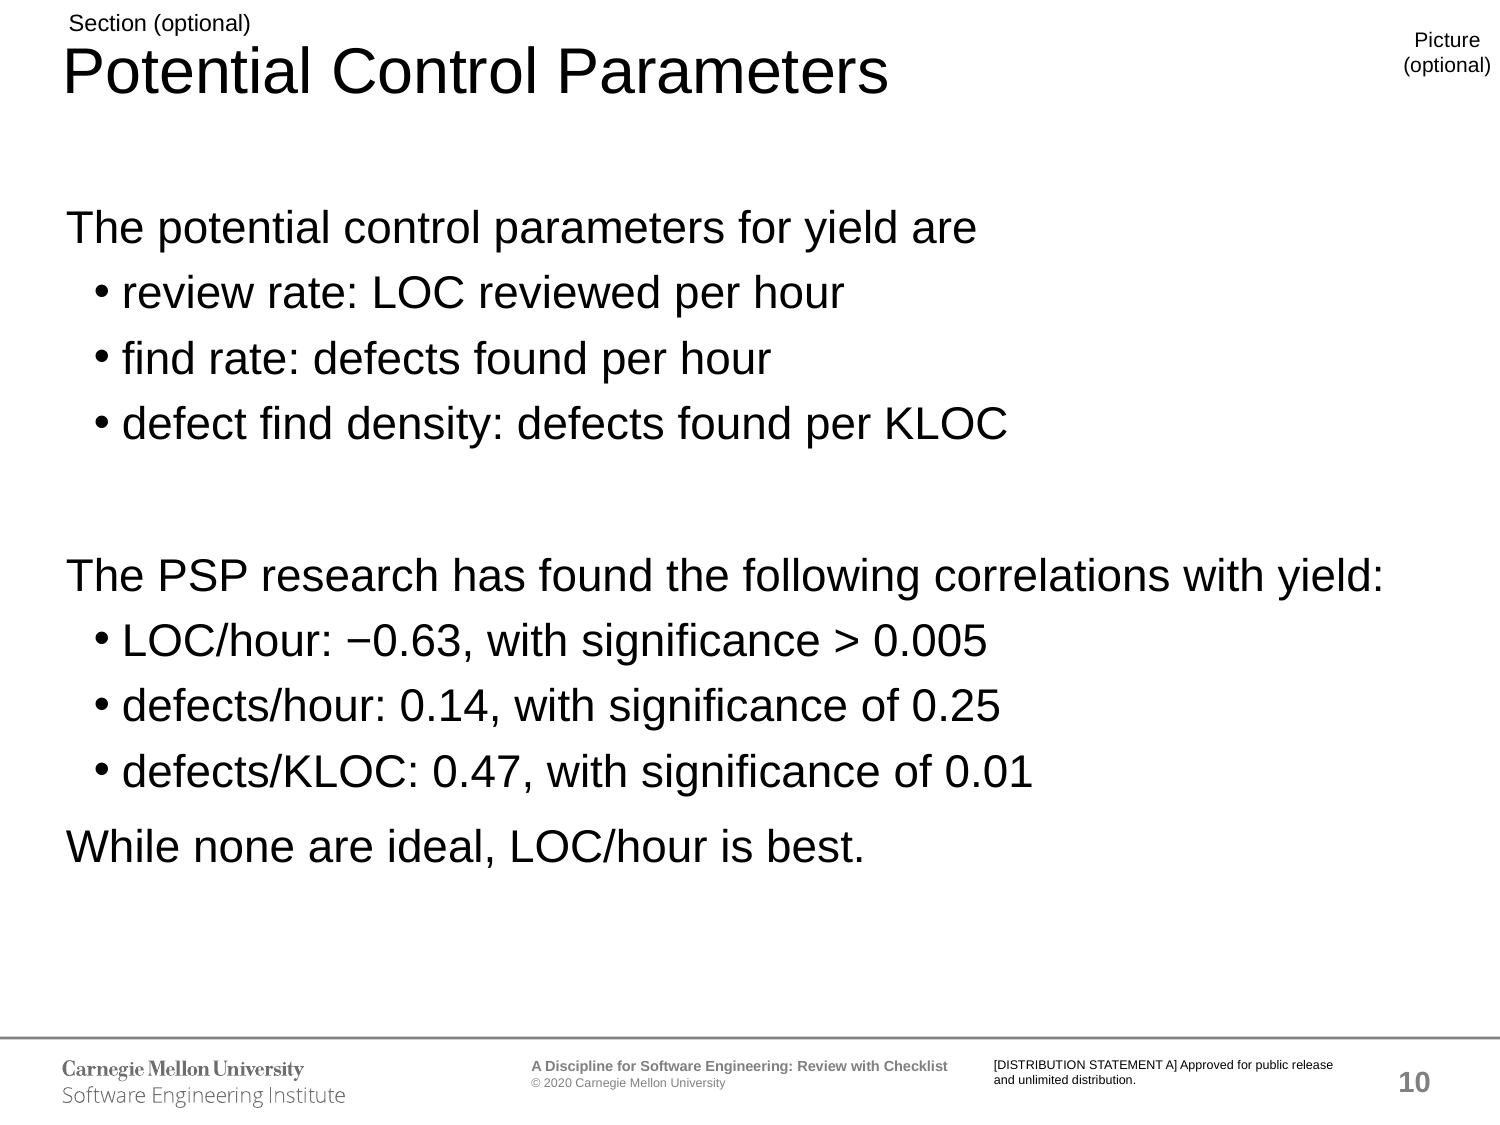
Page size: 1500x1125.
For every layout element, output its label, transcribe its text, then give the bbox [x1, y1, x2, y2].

list The potential control parameters for yield are review rate: LOC reviewed per hour find rate: defects found per hour defect find density: defects found per KLOC The PSP research has found the following correlations with yield: LOC/hour: −0.63, with significance > 0.005 defects/hour: 0.14, with significance of 0.25 defects/KLOC: 0.47, with significance of 0.01 While none are ideal, LOC/hour is best. [65, 197, 1431, 1021]
title Potential Control Parameters [62, 37, 1338, 182]
